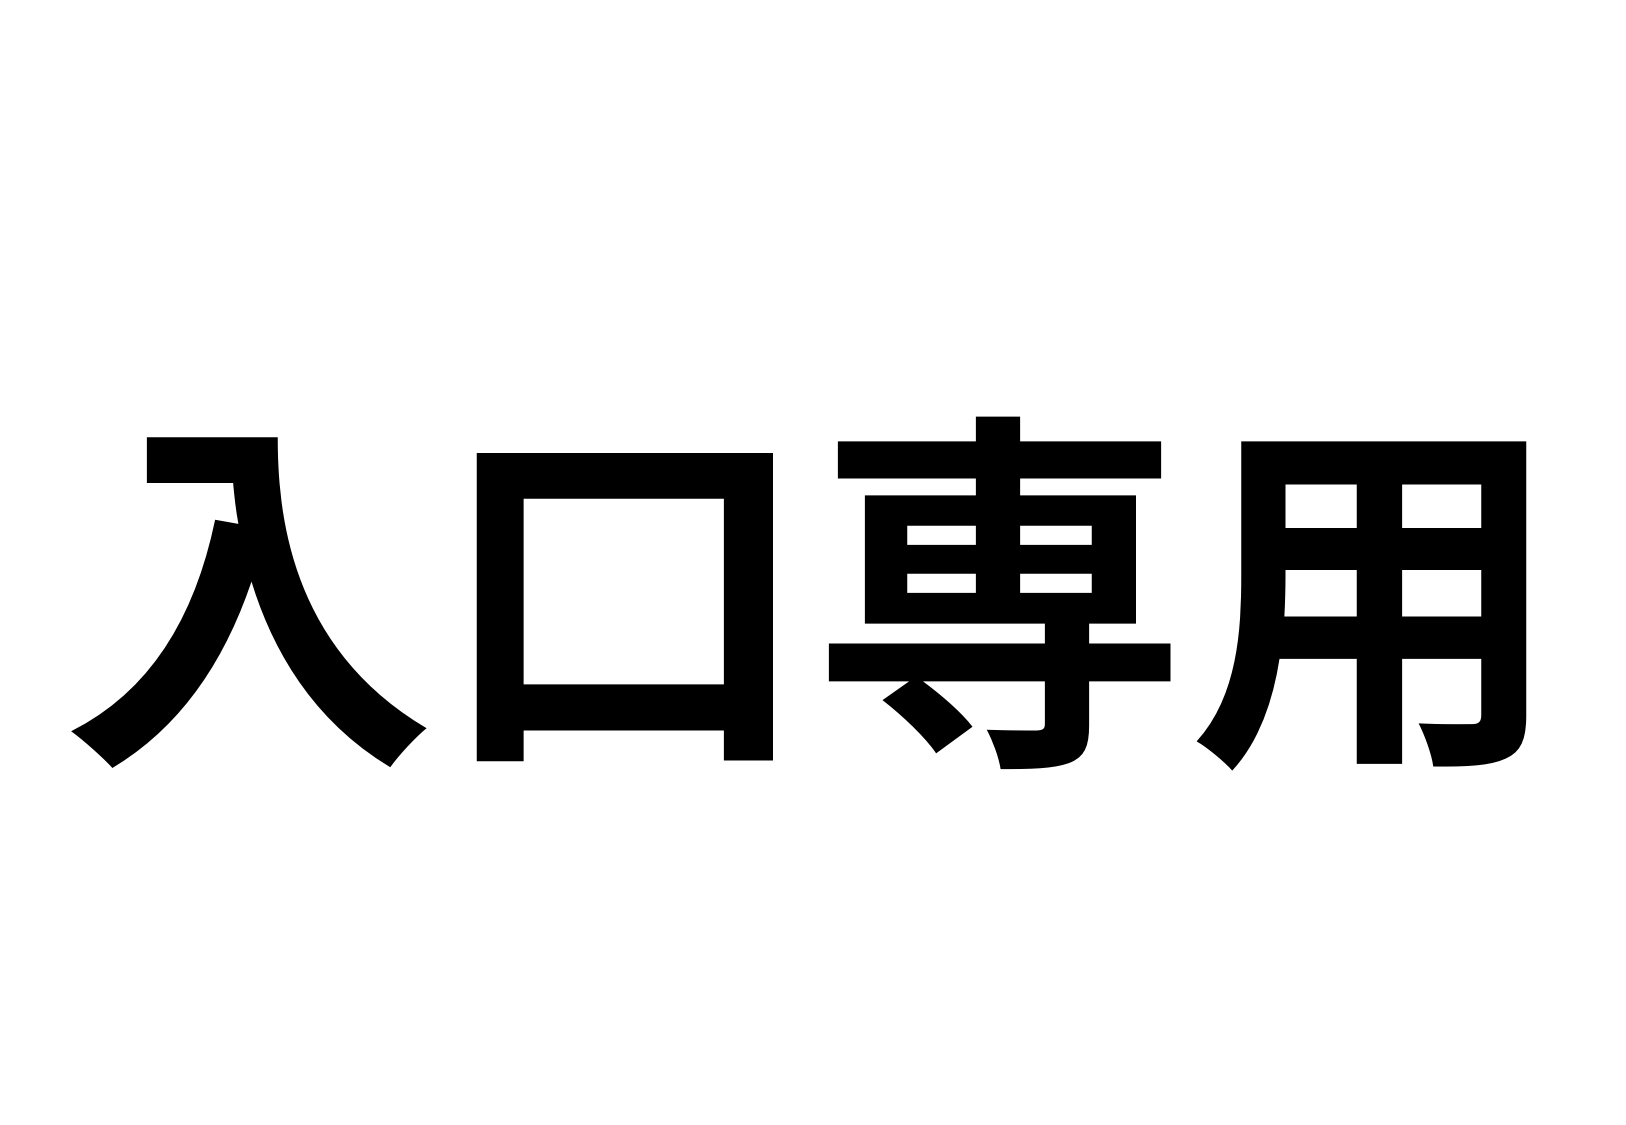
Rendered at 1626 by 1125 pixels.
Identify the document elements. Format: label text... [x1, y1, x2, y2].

text_box 入口専用 [0, 353, 1625, 818]
